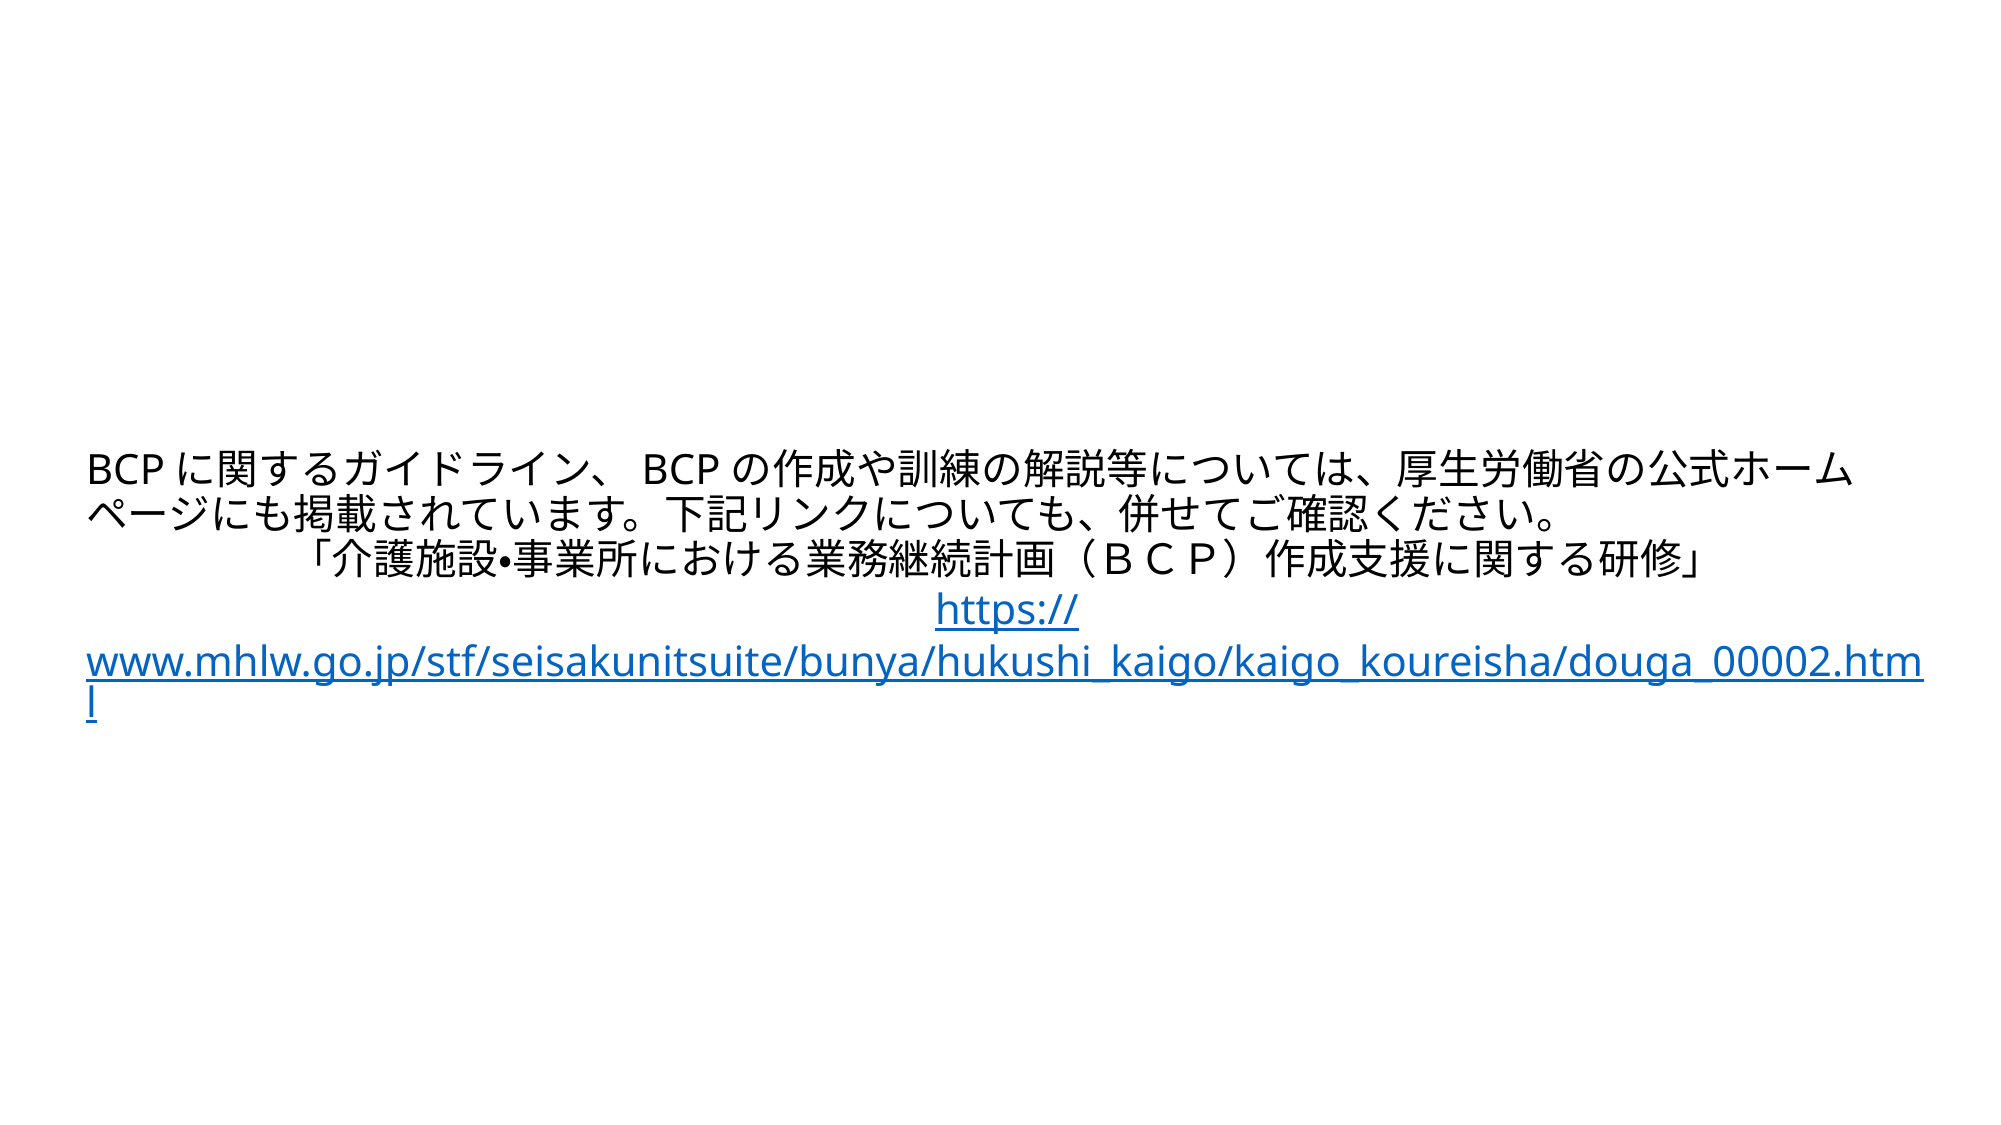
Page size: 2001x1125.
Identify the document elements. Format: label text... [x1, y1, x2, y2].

text_box BCPに関するガイドライン、BCPの作成や訓練の解説等については、厚生労働省の公式ホームページにも掲載されています。下記リンクについても、併せてご確認ください。 「介護施設・事業所における業務継続計画（ＢＣＰ）作成支援に関する研修」 https://www.mhlw.go.jp/stf/seisakunitsuite/bunya/hukushi_kaigo/kaigo_koureisha/douga_00002.html [71, 441, 1943, 670]
text_box [39, 146, 1975, 1125]
